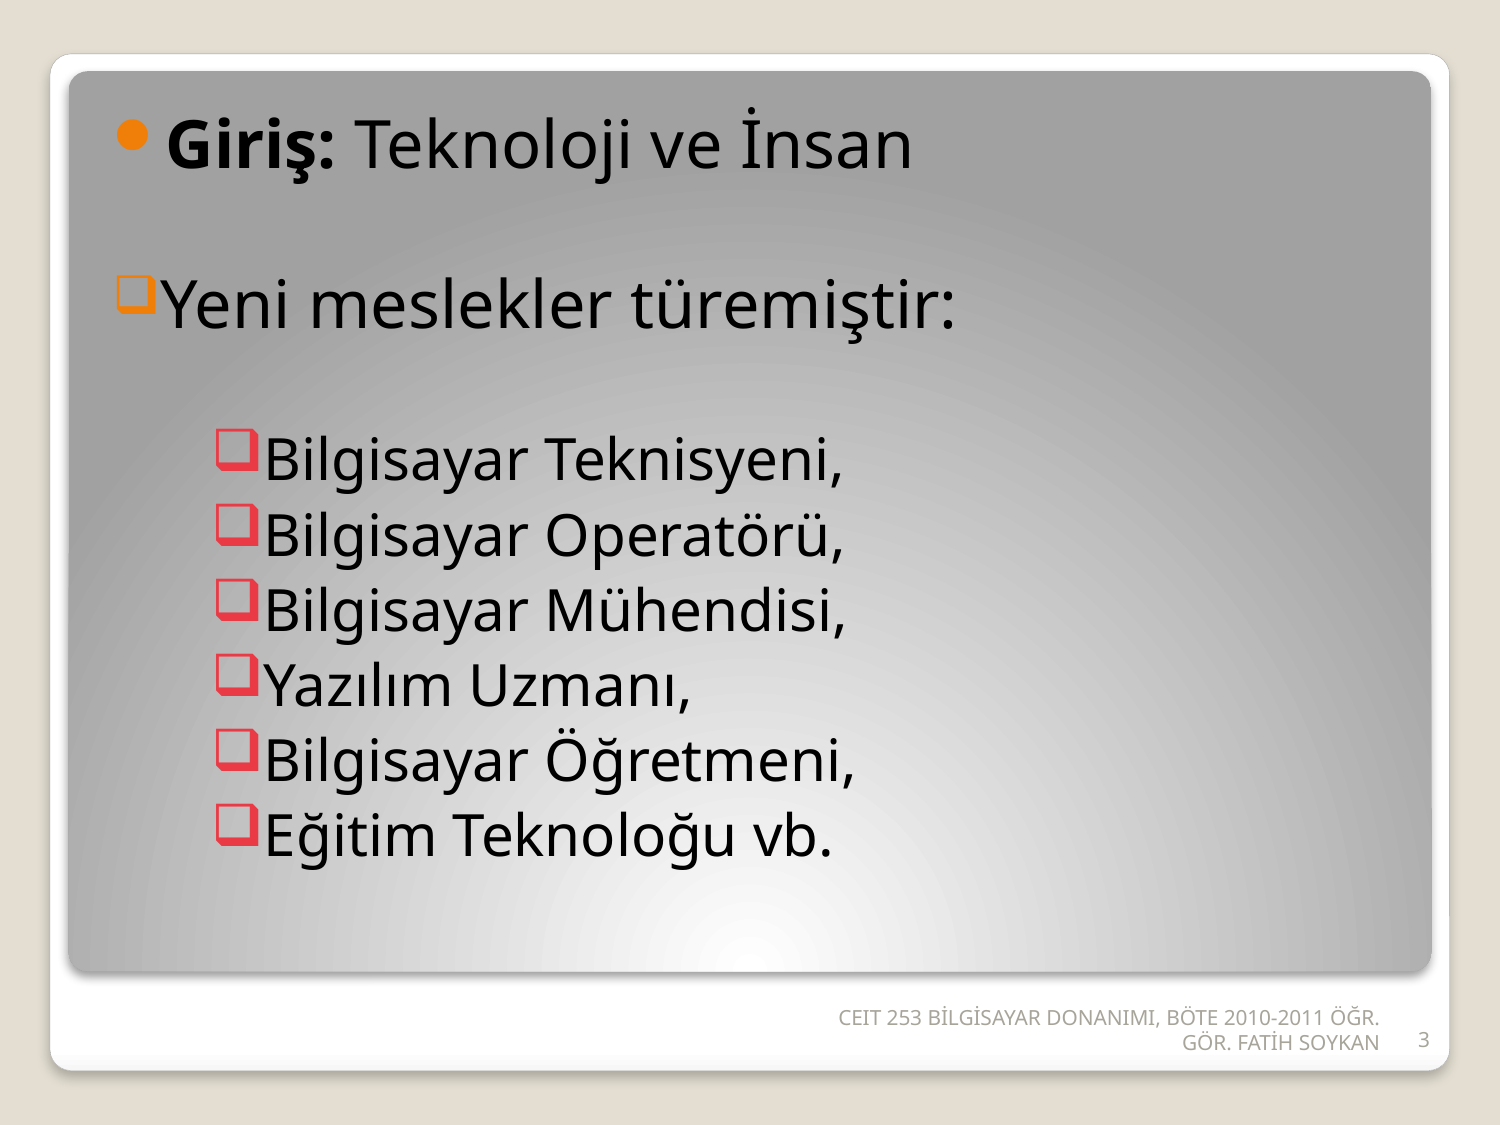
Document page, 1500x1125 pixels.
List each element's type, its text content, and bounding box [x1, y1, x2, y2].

slide_number 3 [1395, 1002, 1445, 1063]
footer CEIT 253 BİLGİSAYAR DONANIMI, BÖTE 2010-2011 ÖĞR. GÖR. FATİH SOYKAN [800, 1002, 1395, 1063]
list Giriş: Teknoloji ve İnsan Yeni meslekler türemiştir: Bilgisayar Teknisyeni, Bilgisayar Operatörü, Bilgisayar Mühendisi, Yazılım Uzmanı, Bilgisayar Öğretmeni, Eğitim Teknoloğu vb. [82, 86, 1425, 963]
